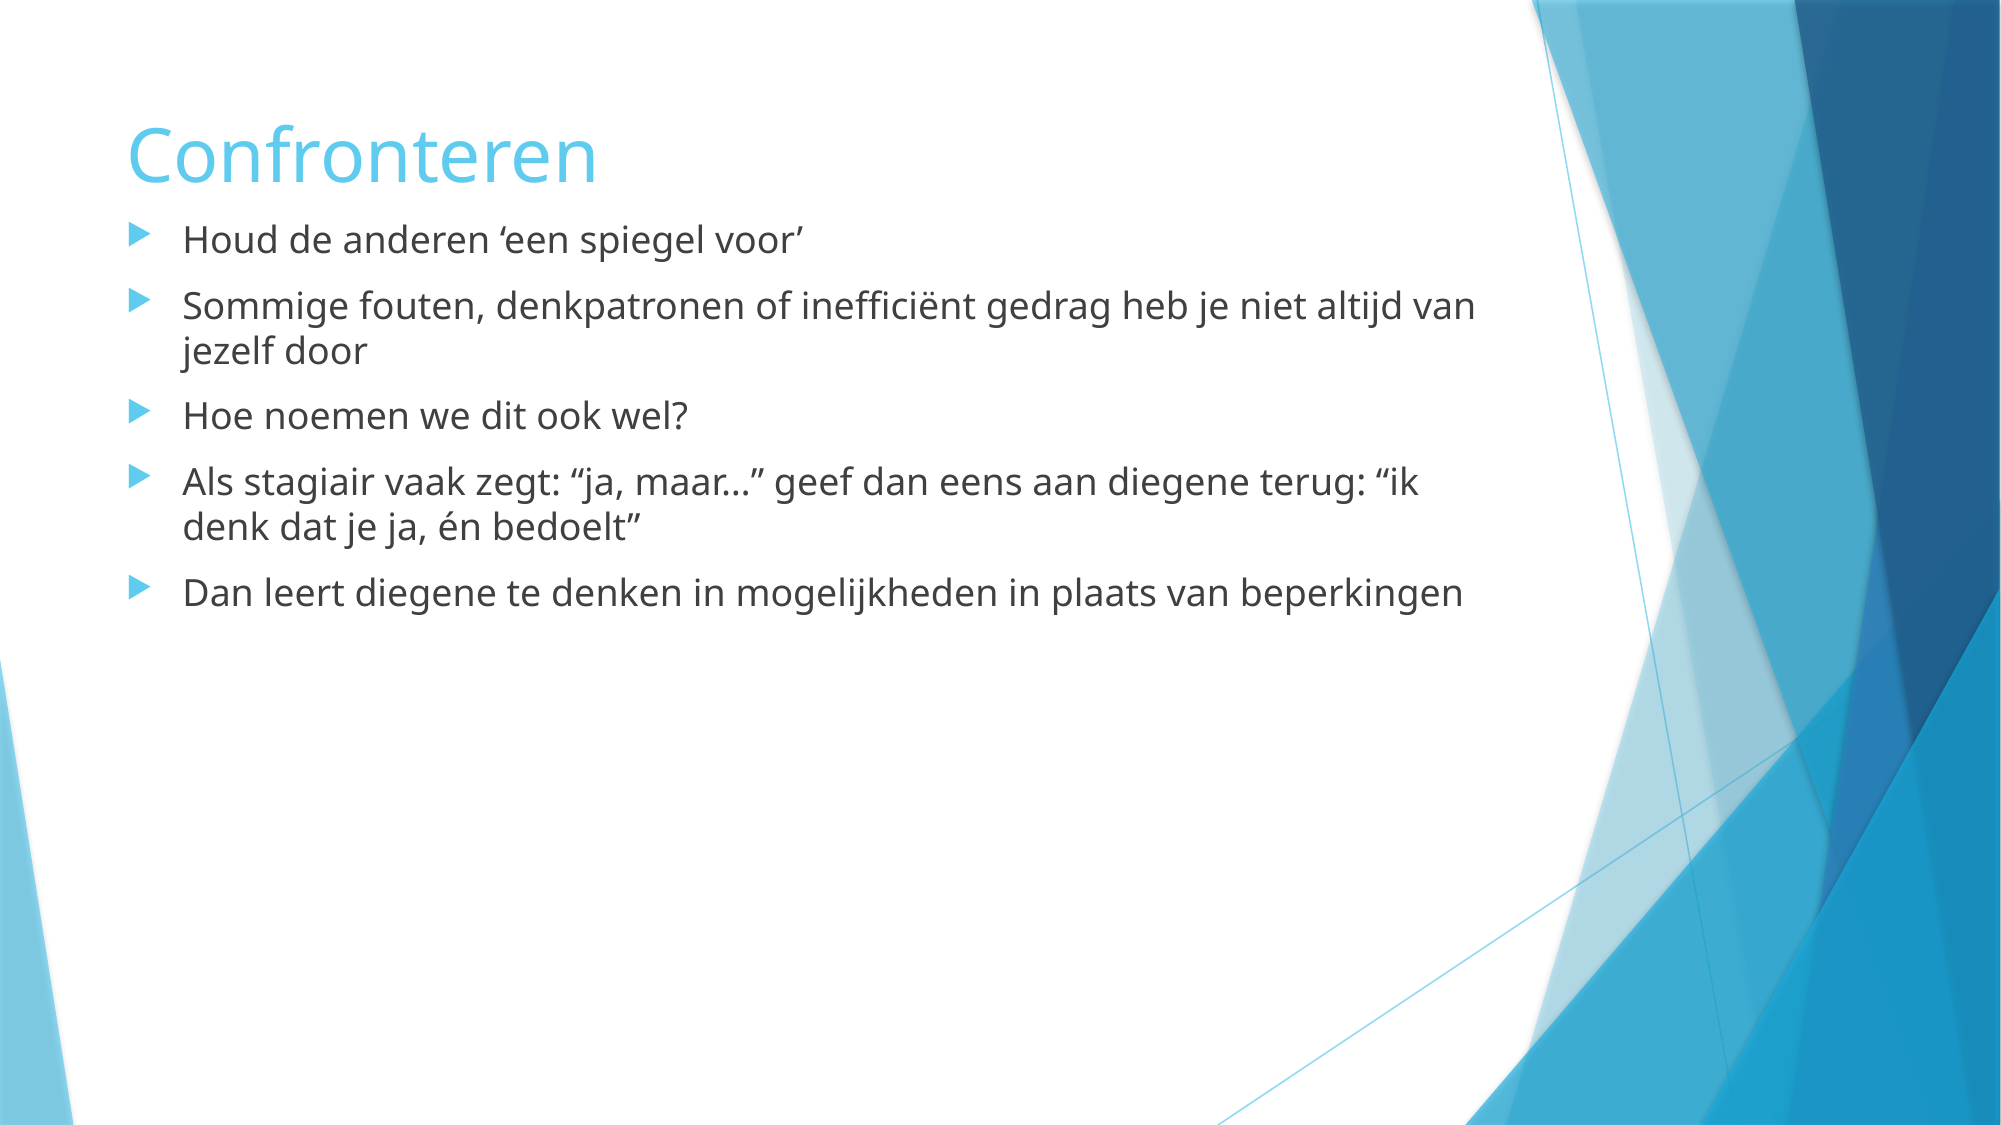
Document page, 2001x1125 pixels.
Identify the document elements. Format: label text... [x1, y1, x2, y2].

title Confronteren [111, 99, 1522, 208]
list Houd de anderen ‘een spiegel voor’ Sommige fouten, denkpatronen of inefficiënt gedrag heb je niet altijd van jezelf door Hoe noemen we dit ook wel? Als stagiair vaak zegt: “ja, maar…” geef dan eens aan diegene terug: “ik denk dat je ja, én bedoelt” Dan leert diegene te denken in mogelijkheden in plaats van beperkingen [111, 208, 1522, 845]
